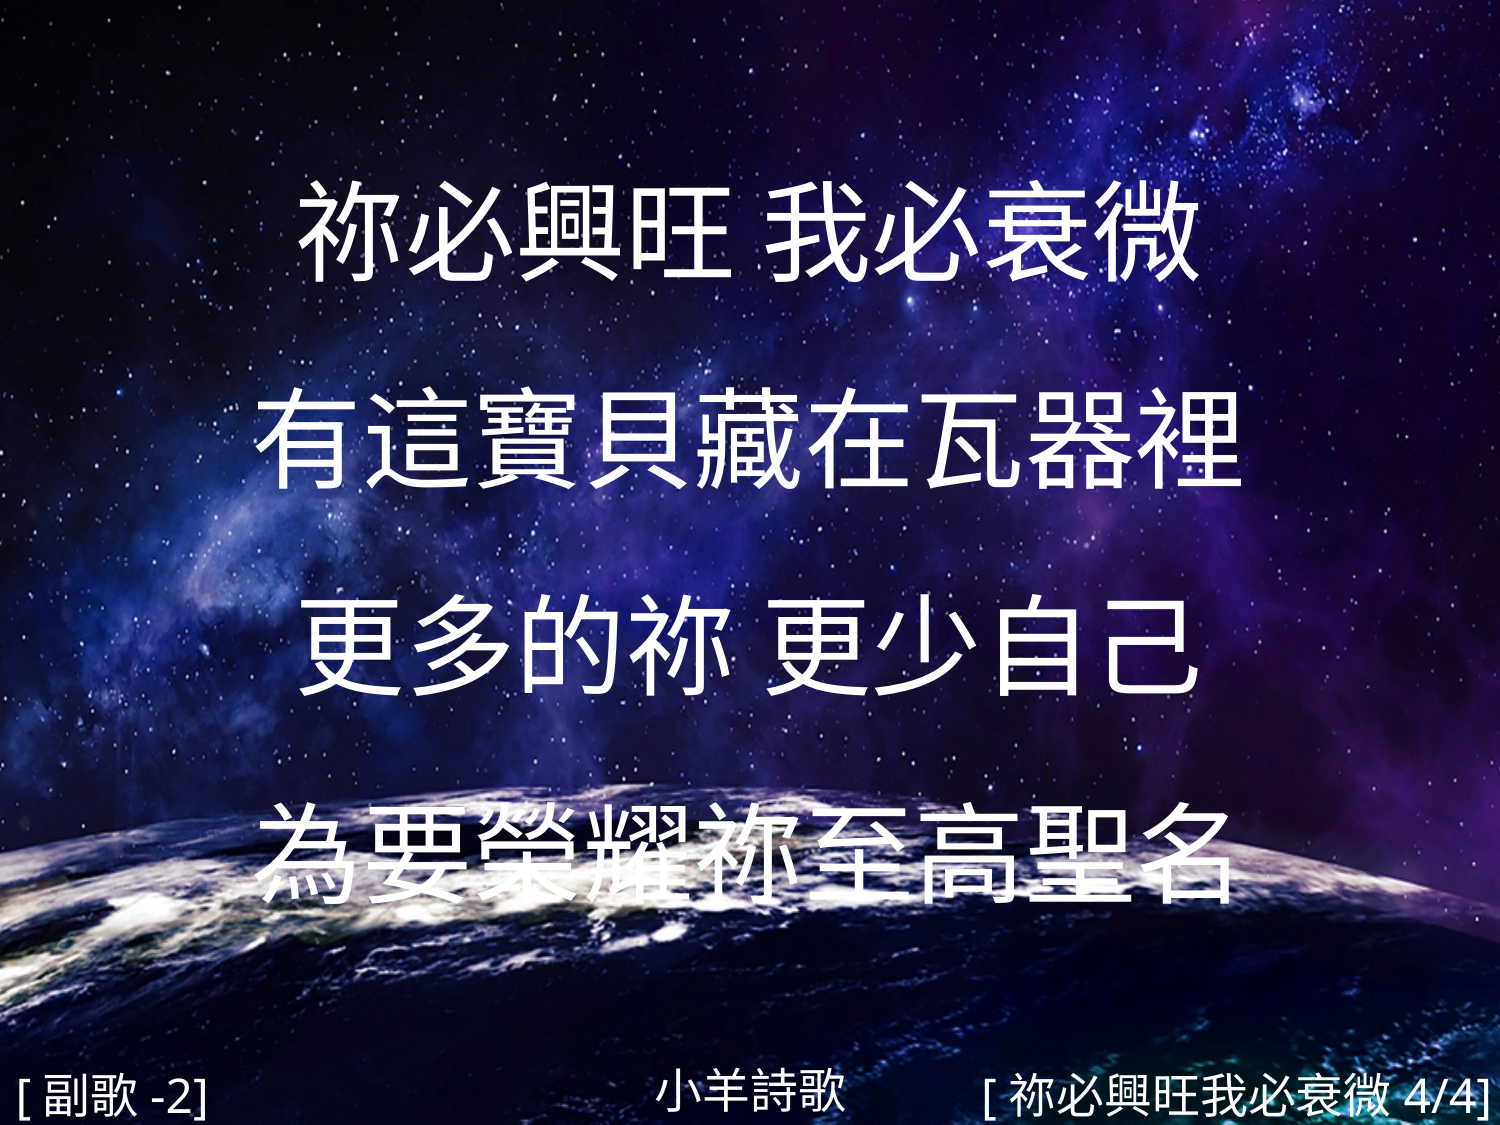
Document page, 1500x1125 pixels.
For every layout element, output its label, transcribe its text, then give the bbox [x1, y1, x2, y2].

text_box 祢必興旺 我必衰微 有這寶貝藏在瓦器裡 更多的祢 更少自己 為要榮耀祢至高聖名 [0, 80, 1500, 700]
text_box [祢必興旺我必衰微4/4] [868, 1058, 1500, 1125]
text_box [副歌-2] [0, 1058, 271, 1125]
picture [0, 700, 1500, 1053]
picture [0, 0, 1500, 80]
subtitle 小羊詩歌 [0, 1053, 1500, 1125]
title [0, 700, 1494, 710]
